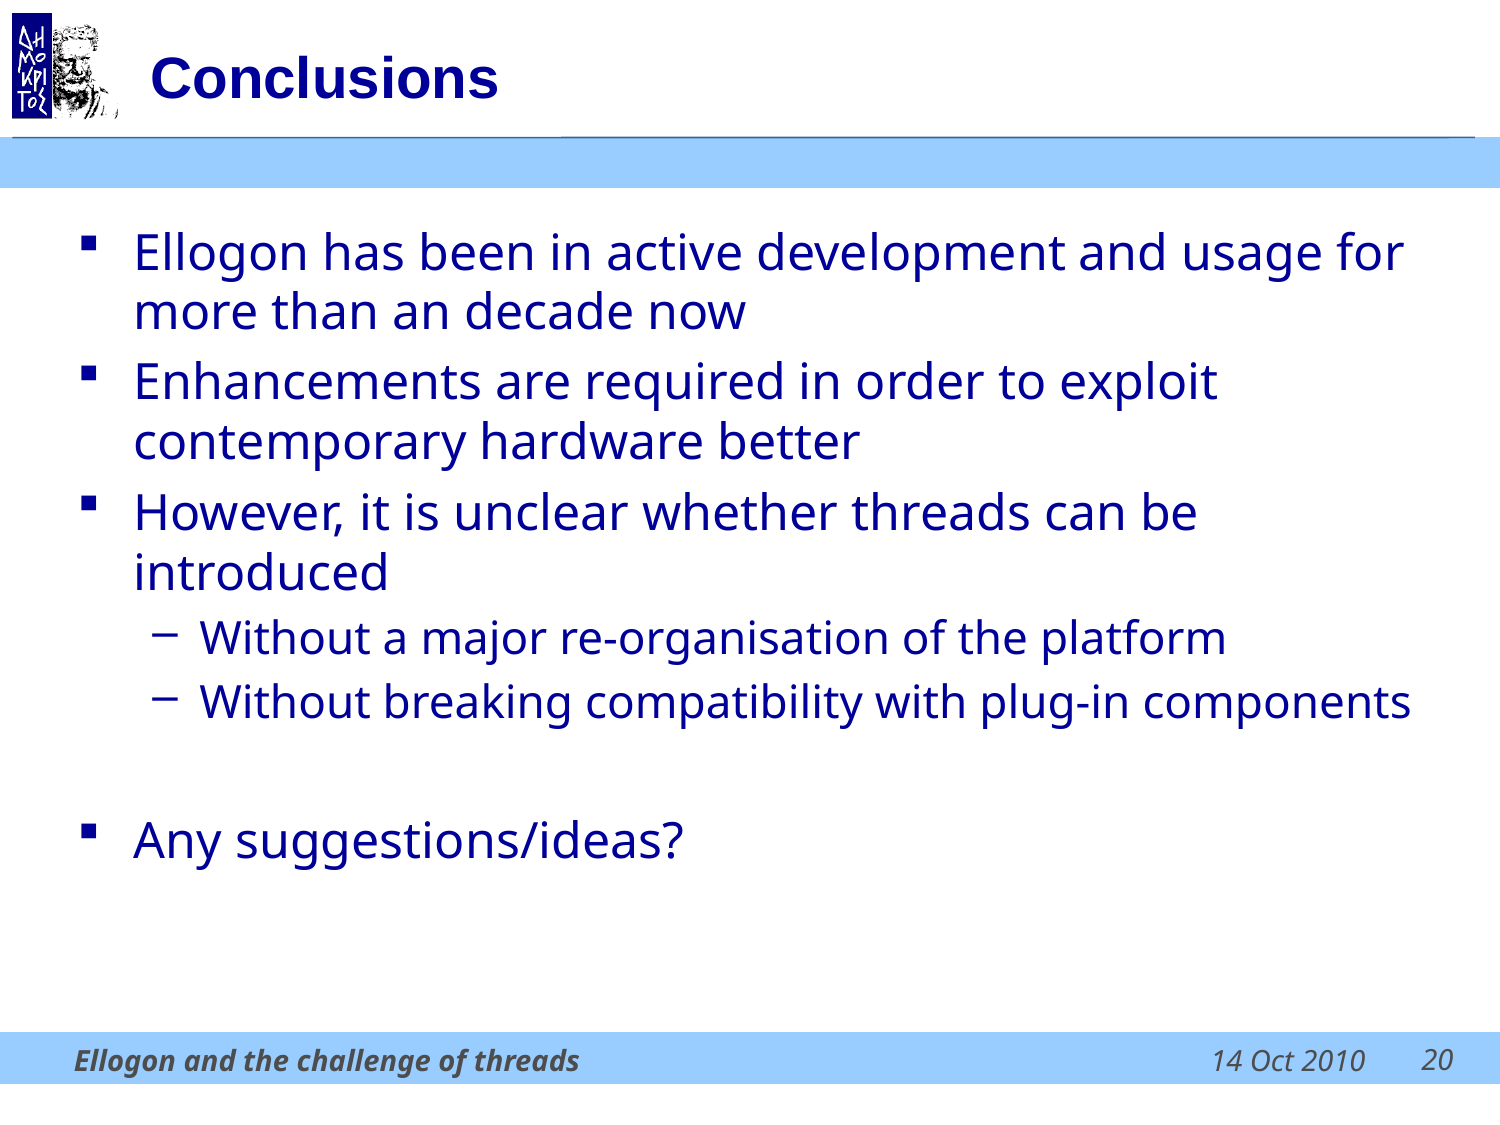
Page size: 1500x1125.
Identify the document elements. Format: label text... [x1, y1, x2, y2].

slide_number 20 [1399, 1033, 1476, 1084]
footer Ellogon and the challenge of threads [58, 1034, 1190, 1086]
list Ellogon has been in active development and usage for more than an decade now Enhancements are required in order to exploit contemporary hardware better However, it is unclear whether threads can be introduced Without a major re-organisation of the platform Without breaking compatibility with plug-in components Any suggestions/ideas? [62, 212, 1438, 1001]
title Conclusions [135, 12, 1476, 138]
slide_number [1190, 1034, 1381, 1086]
picture [11, 13, 118, 120]
